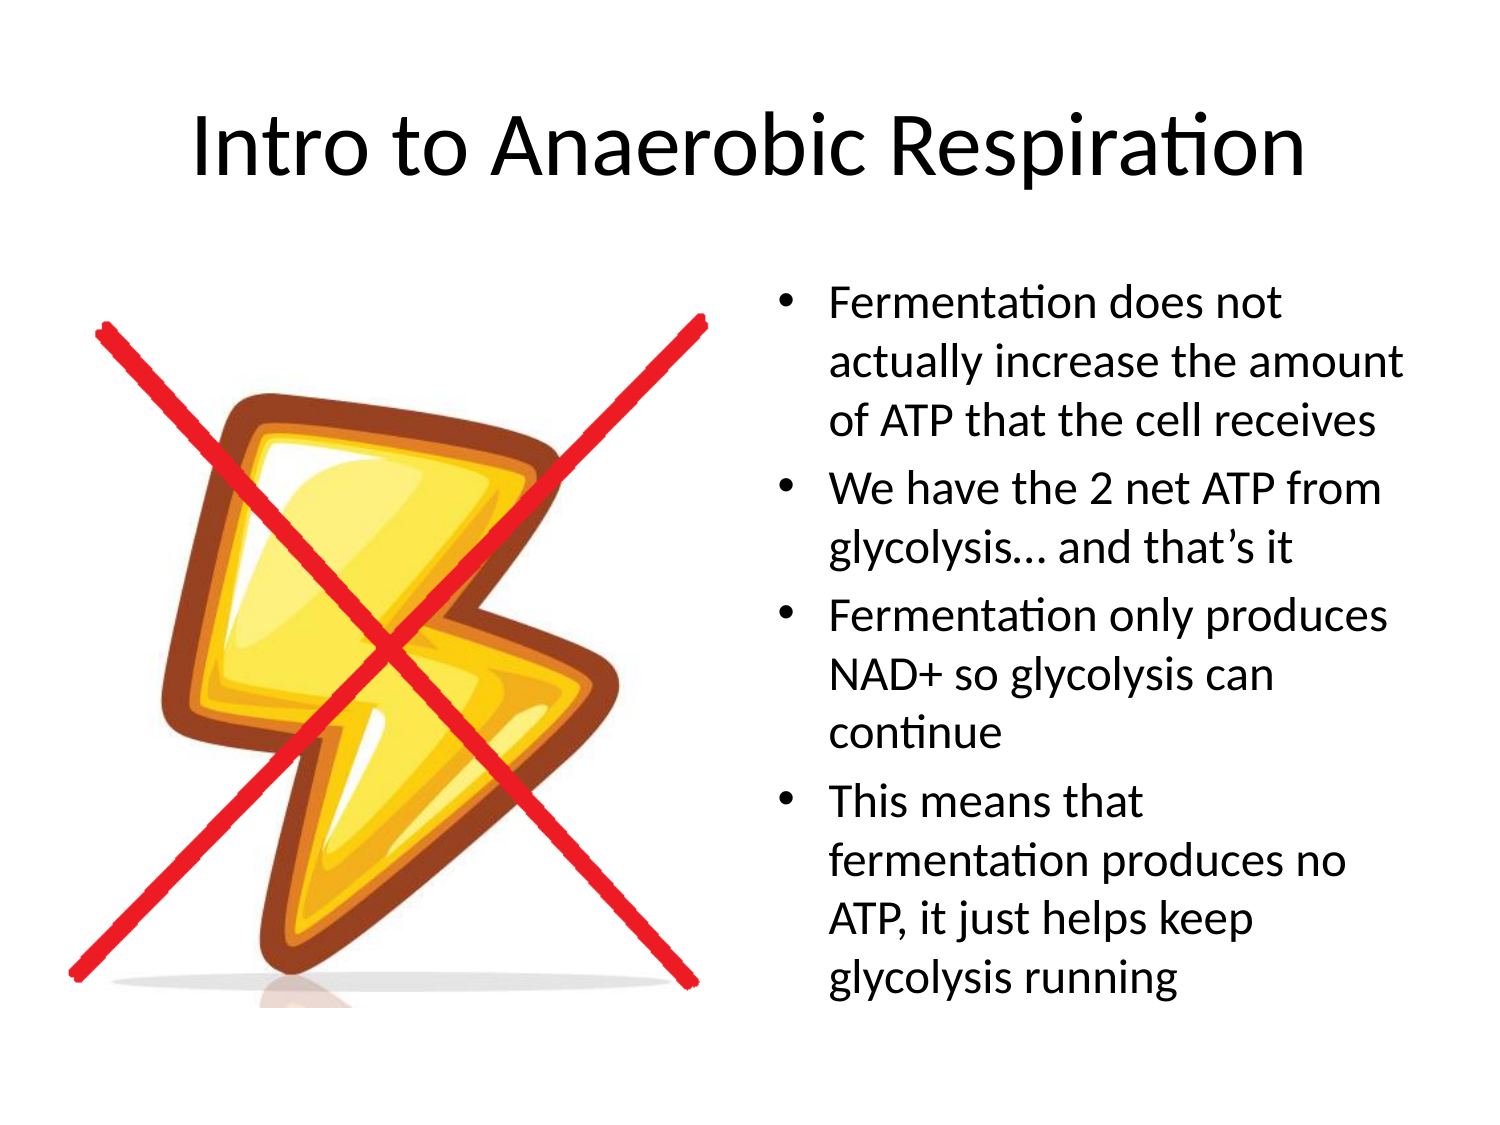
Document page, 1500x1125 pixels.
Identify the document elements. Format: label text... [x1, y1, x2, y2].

picture [25, 299, 757, 1008]
title Intro to Anaerobic Respiration [75, 45, 1425, 233]
list Fermentation does not actually increase the amount of ATP that the cell receives We have the 2 net ATP from glycolysis… and that’s it Fermentation only produces NAD+ so glycolysis can continue This means that fermentation produces no ATP, it just helps keep glycolysis running [762, 262, 1425, 1075]
